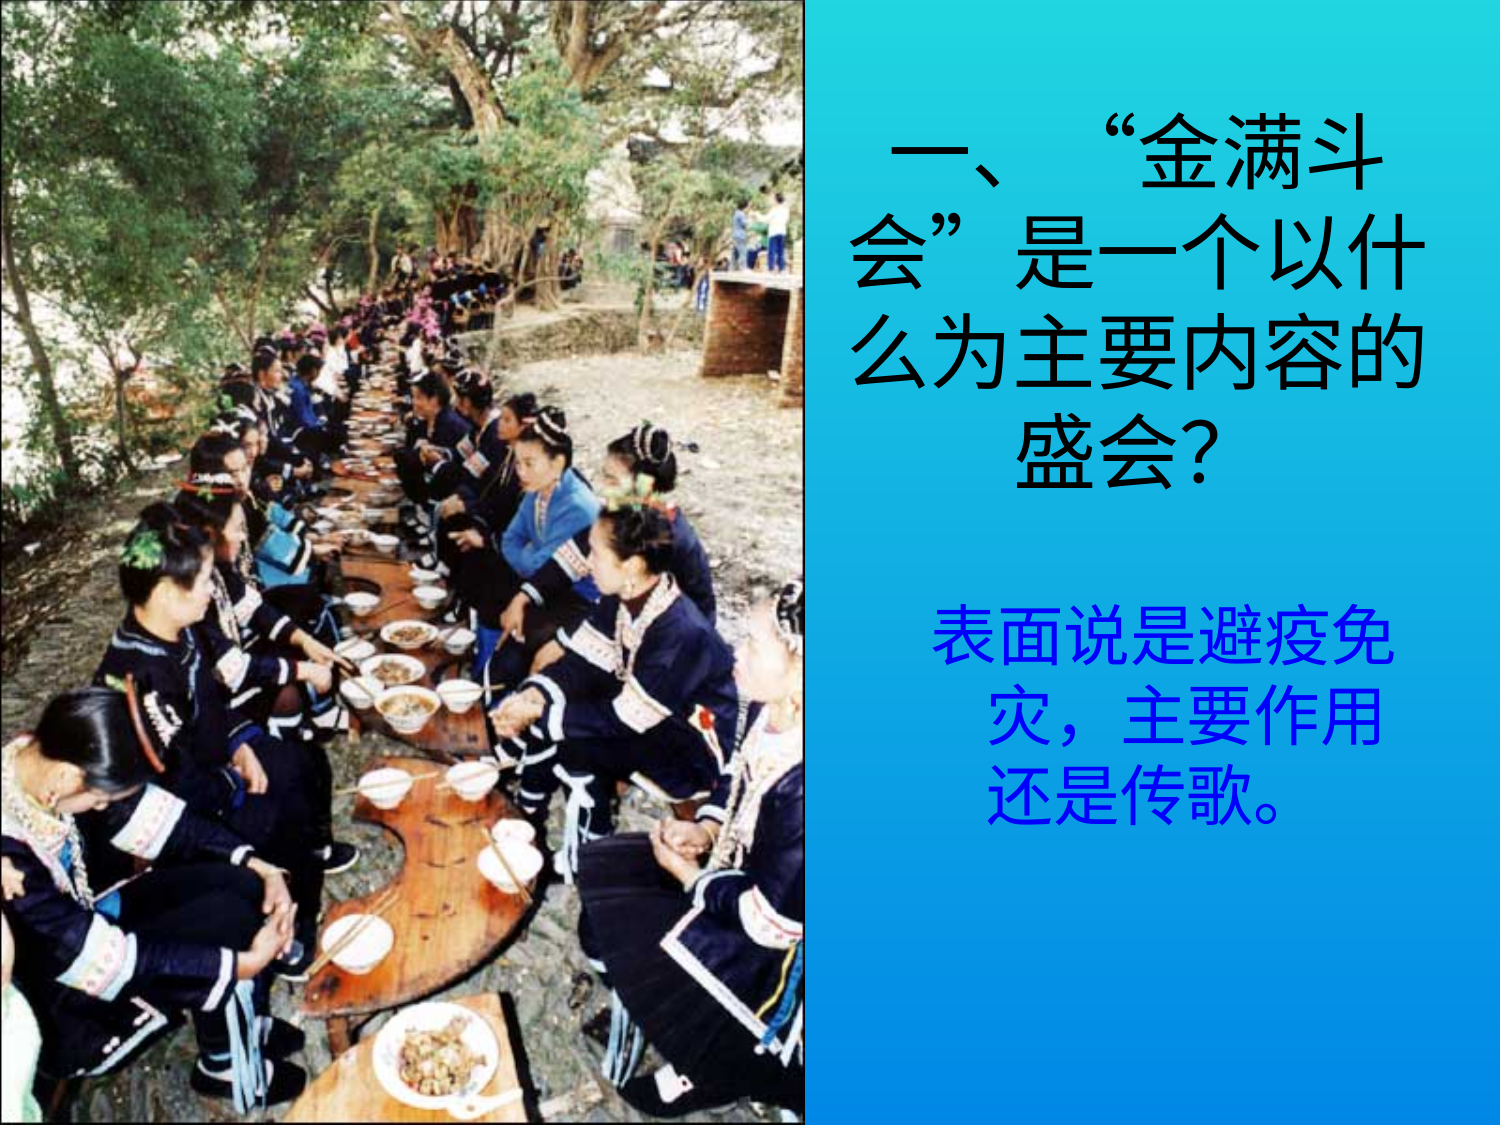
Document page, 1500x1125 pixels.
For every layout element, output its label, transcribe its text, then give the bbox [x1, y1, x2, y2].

title 一、“金满斗会”是一个以什么为主要内容的盛会？ [805, 172, 1472, 528]
list 表面说是避疫免灾，主要作用还是传歌。 [915, 586, 1442, 1083]
picture [0, 0, 805, 1125]
